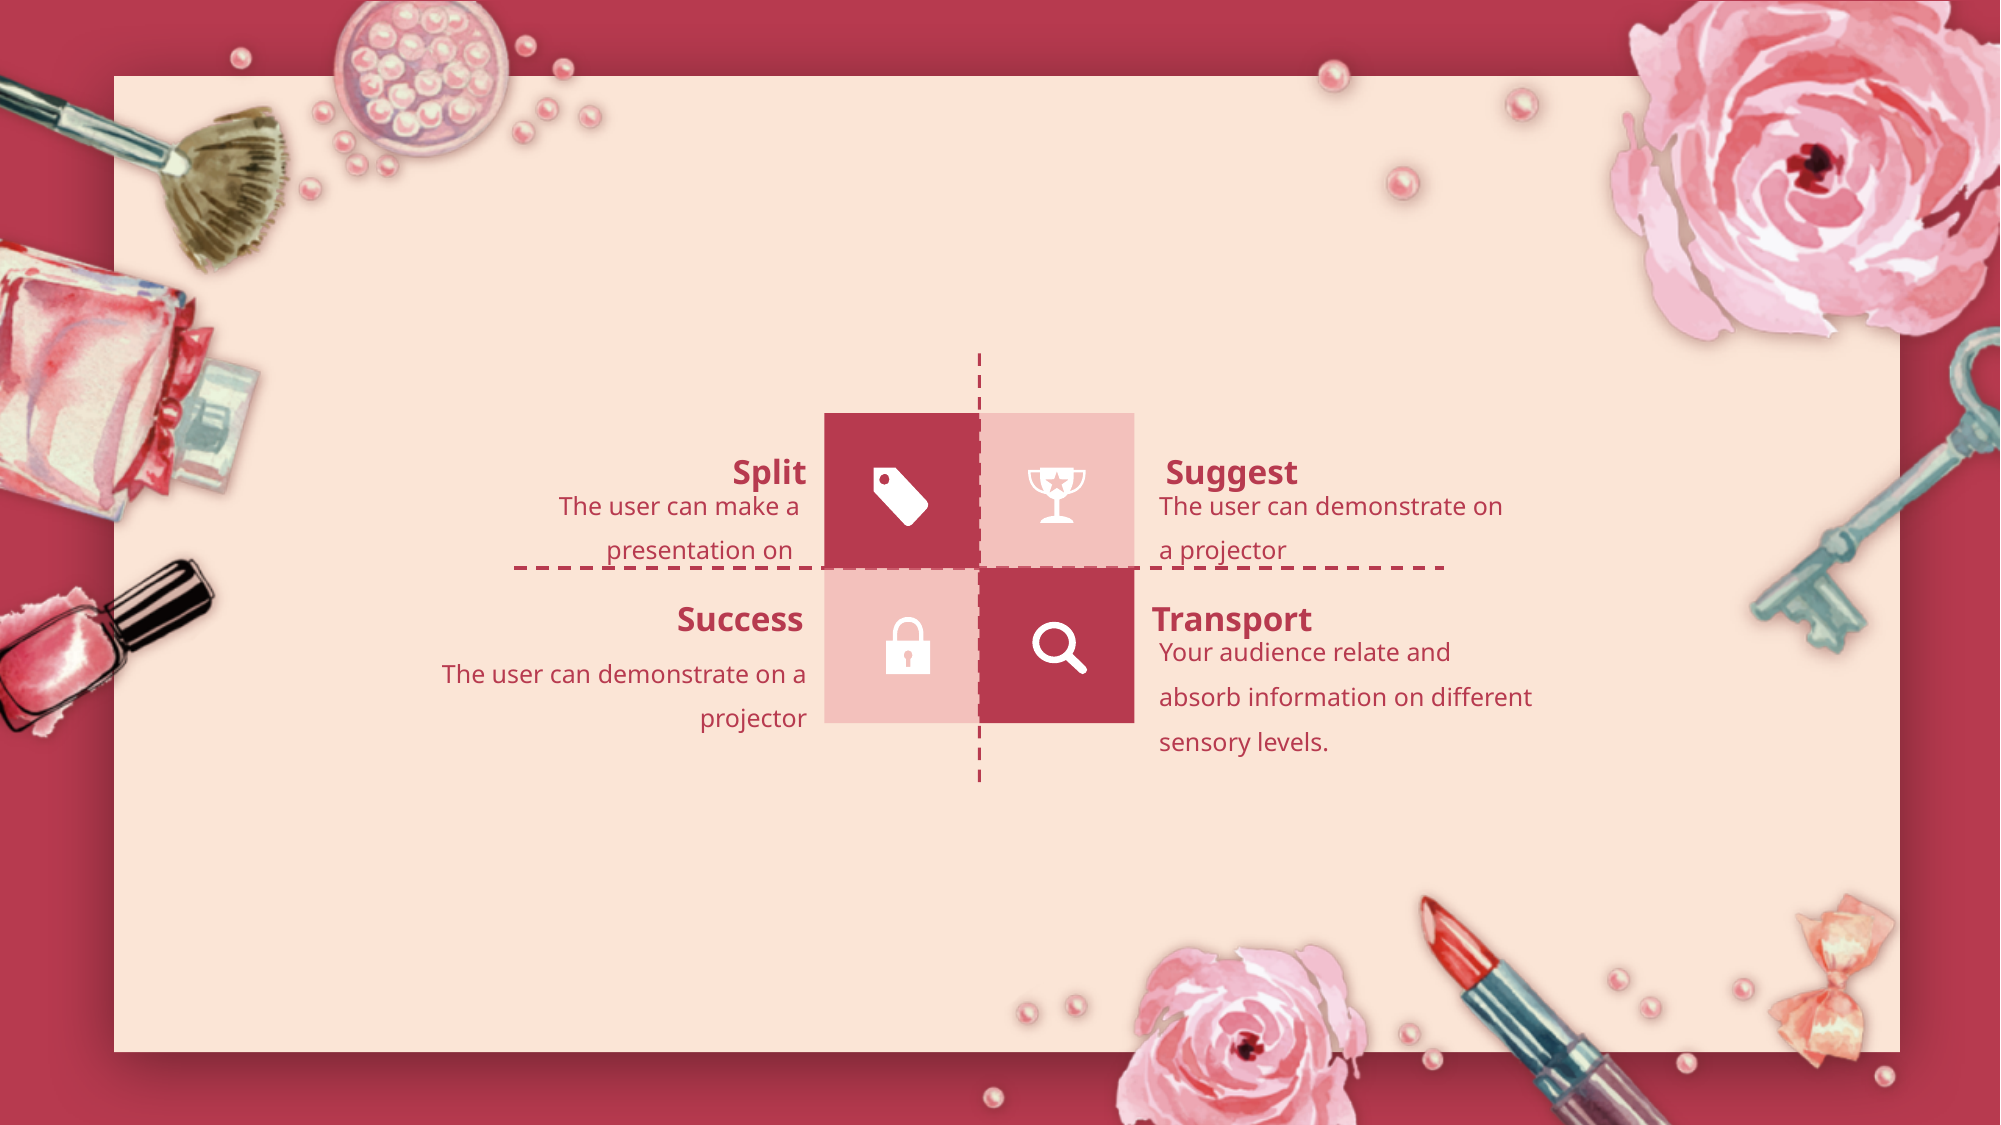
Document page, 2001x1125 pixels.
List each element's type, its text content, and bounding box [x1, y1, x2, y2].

text_box [824, 413, 979, 568]
text_box [980, 568, 1135, 724]
text_box Your audience relate and absorb information on different sensory levels. [1144, 614, 1553, 764]
text_box The user can demonstrate on a projector [411, 635, 822, 741]
text_box [1032, 621, 1088, 675]
text_box [873, 467, 929, 526]
text_box Transport [1136, 590, 1328, 646]
text_box Split [717, 443, 822, 499]
picture [0, 1, 2000, 1125]
text_box [824, 568, 980, 724]
text_box The user can make a presentation on [420, 467, 815, 573]
text_box Success [662, 590, 819, 635]
text_box [1028, 467, 1086, 523]
text_box Suggest [1151, 443, 1314, 499]
text_box [979, 413, 1135, 568]
text_box The user can demonstrate on a projector [1144, 467, 1539, 573]
text_box [886, 617, 931, 675]
